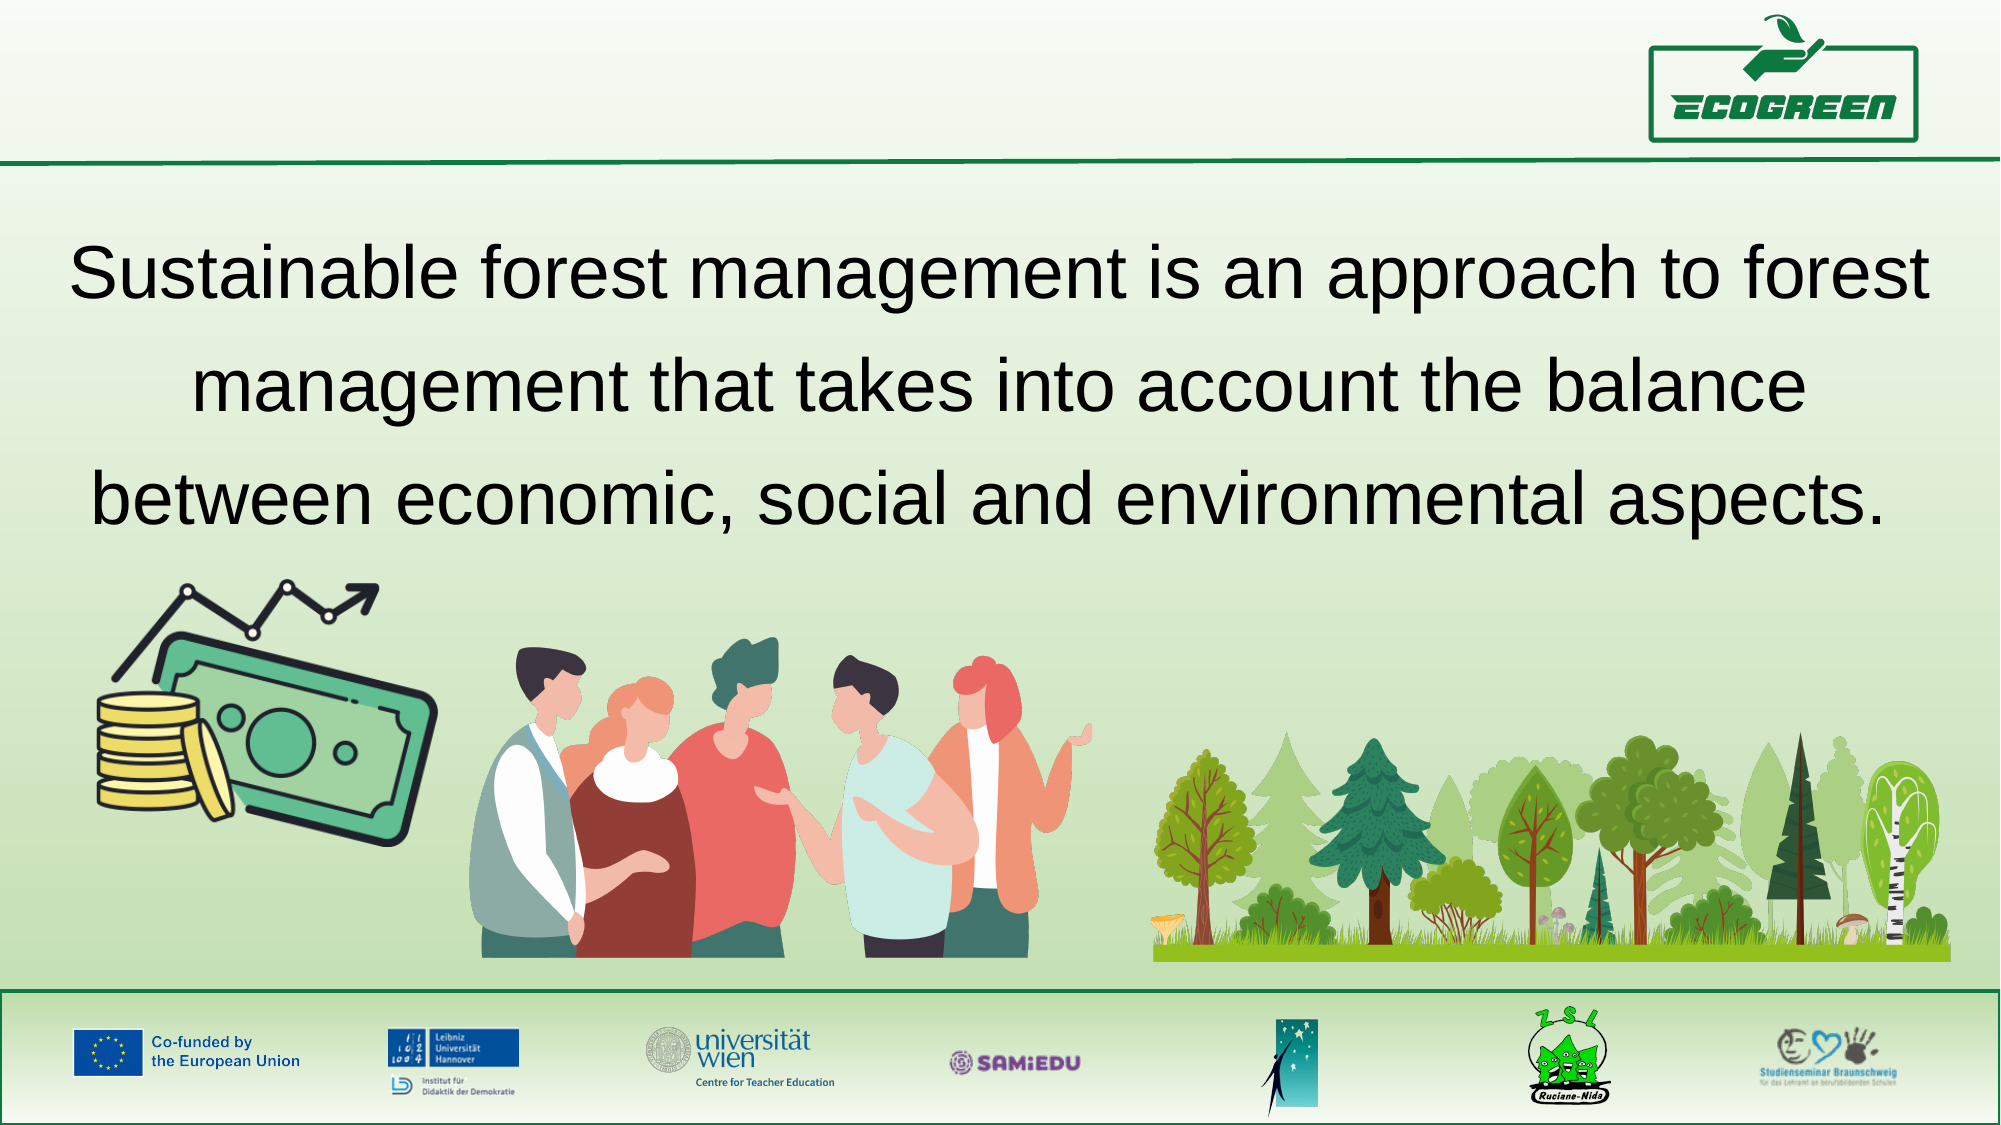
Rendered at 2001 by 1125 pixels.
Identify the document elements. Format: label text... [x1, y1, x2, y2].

text_box Sustainable forest management is an approach to forest management that takes into account the balance between economic, social and environmental aspects. [49, 201, 1951, 540]
picture [646, 1027, 834, 1086]
picture [1528, 1006, 1611, 1105]
picture [1259, 1018, 1330, 1125]
picture [945, 1047, 1087, 1079]
text_box [96, 579, 439, 847]
picture [388, 1022, 519, 1103]
text_box [1150, 731, 1951, 962]
picture [1755, 1022, 1902, 1091]
picture [1639, 0, 1928, 157]
picture [71, 1027, 317, 1079]
text_box [462, 625, 1093, 962]
